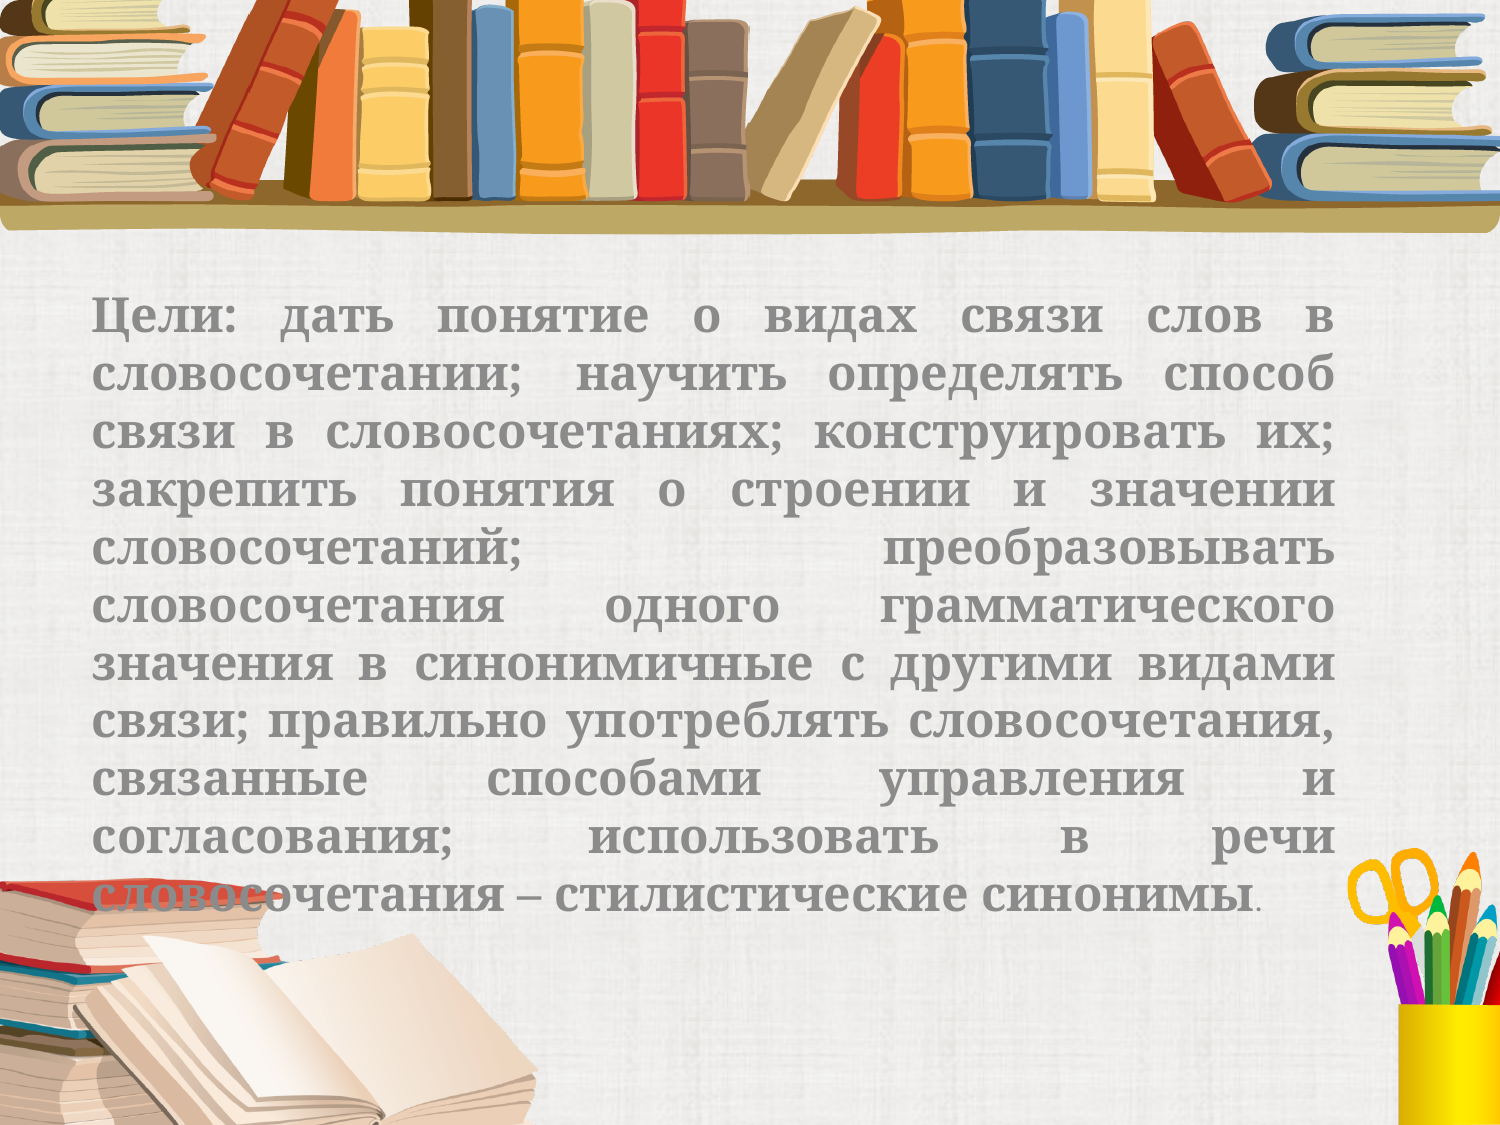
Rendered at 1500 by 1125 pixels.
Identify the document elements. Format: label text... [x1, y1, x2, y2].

list Цели: дать понятие о видах связи слов в словосочетании; научить определять способ связи в словосочетаниях; конструировать их; закрепить понятия о строении и значении словосочетаний; преобразовывать словосочетания одного грамматического значения в синонимичные с другими видами связи; правильно употреблять словосочетания, связанные способами управления и согласования; использовать в речи словосочетания – стилистические синонимы. [76, 255, 1352, 929]
picture [1347, 848, 1500, 1125]
picture [0, 878, 539, 1125]
picture [0, 0, 1500, 235]
